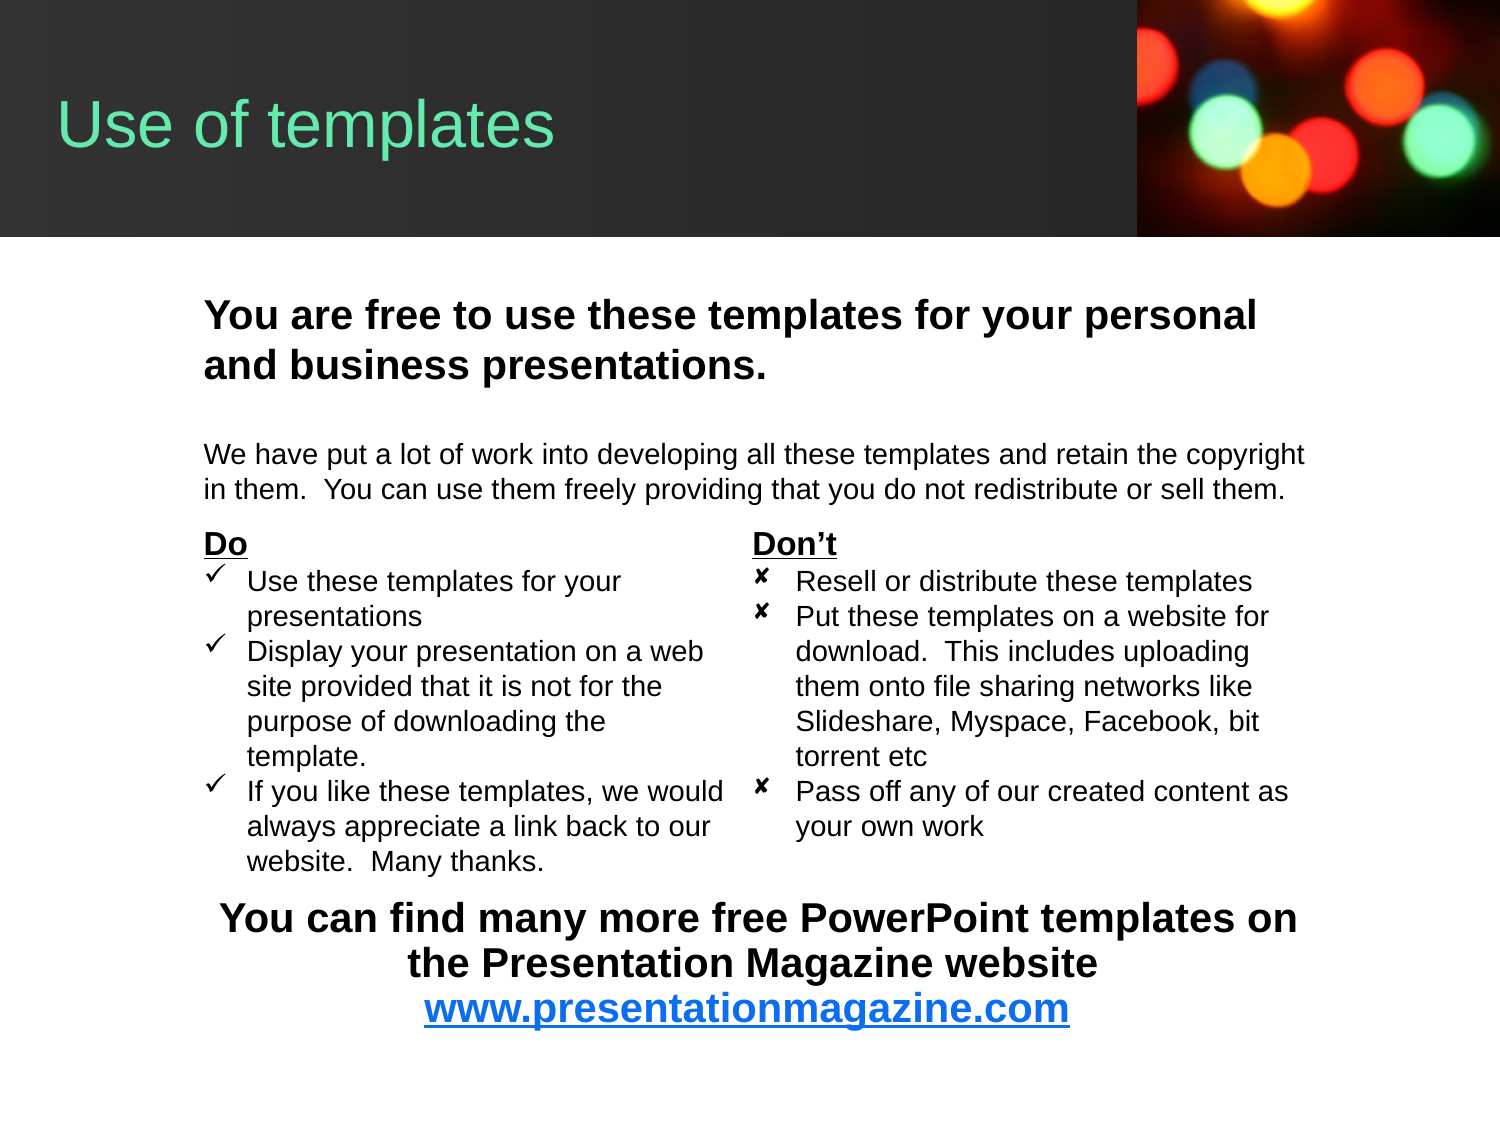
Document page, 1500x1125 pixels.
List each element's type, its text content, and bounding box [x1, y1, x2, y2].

text_box You are free to use these templates for your personal and business presentations. [188, 280, 1329, 396]
picture [1137, 0, 1500, 237]
text_box Don’t Resell or distribute these templates Put these templates on a website for download. This includes uploading them onto file sharing networks like Slideshare, Myspace, Facebook, bit torrent etc Pass off any of our created content as your own work [737, 515, 1335, 850]
title Use of templates [41, 45, 1164, 197]
text_box Do Use these templates for your presentations Display your presentation on a web site provided that it is not for the purpose of downloading the template. If you like these templates, we would always appreciate a link back to our website. Many thanks. [188, 515, 749, 889]
text_box You can find many more free PowerPoint templates on the Presentation Magazine website www.presentationmagazine.com [171, 889, 1347, 1040]
text_box [88, 208, 1436, 1083]
text_box We have put a lot of work into developing all these templates and retain the copyright in them. You can use them freely providing that you do not redistribute or sell them. [188, 427, 1325, 513]
